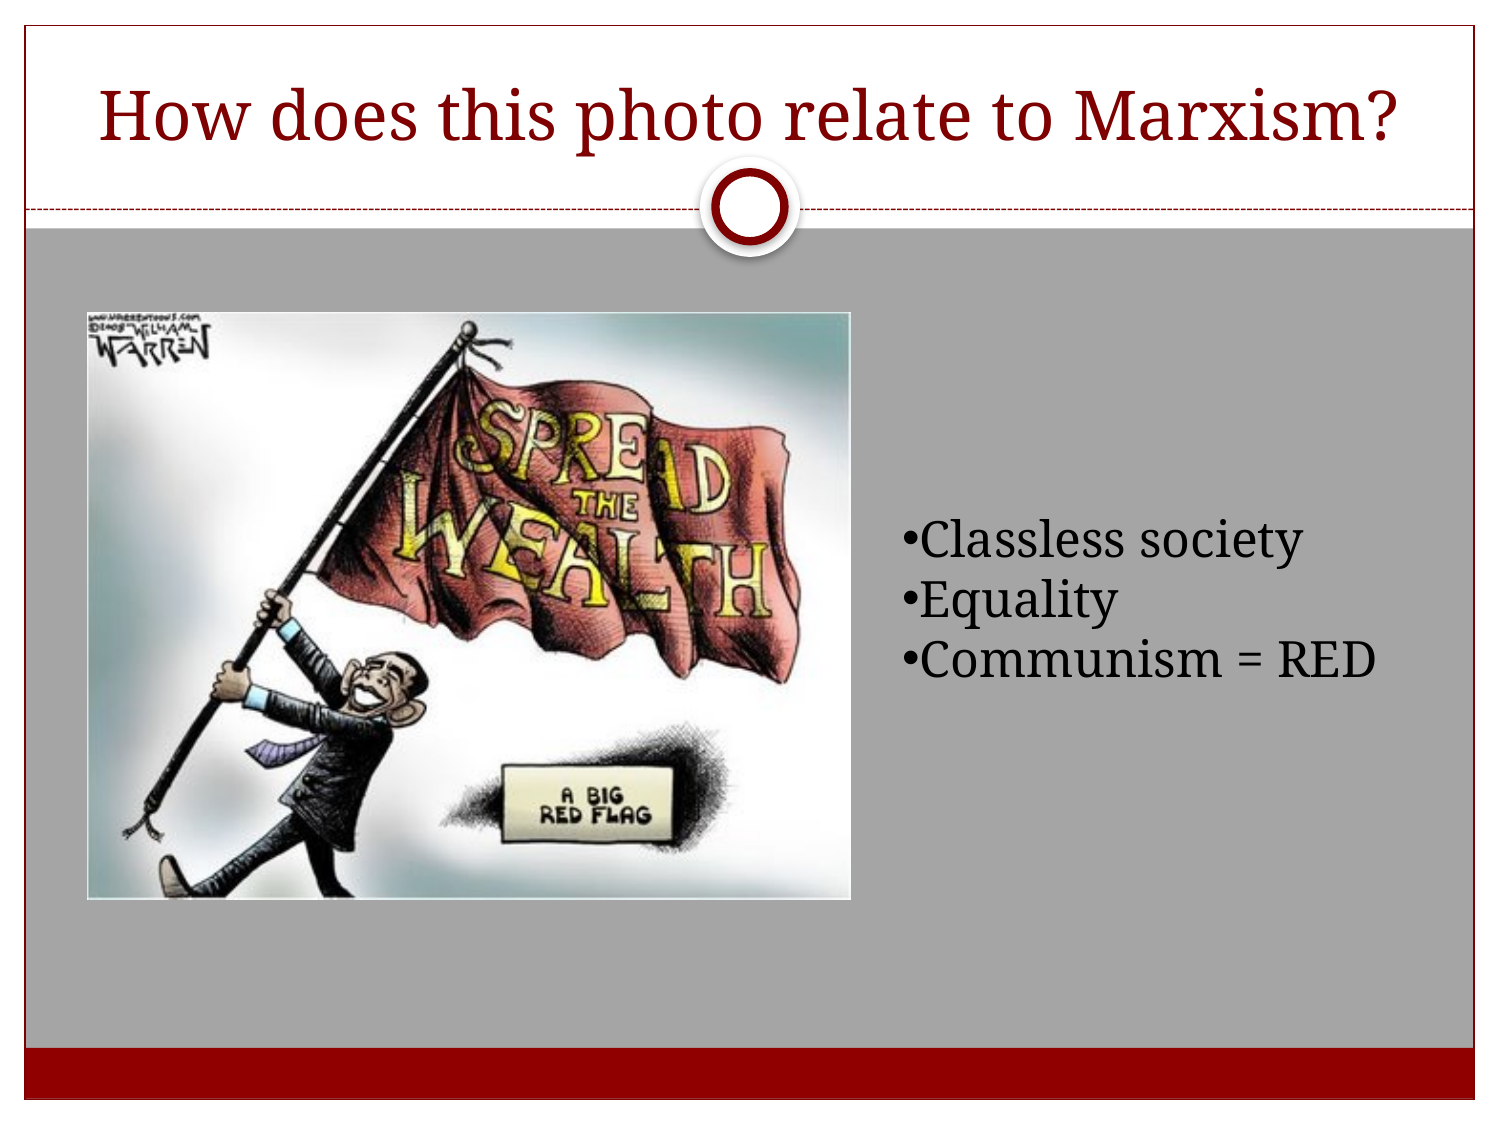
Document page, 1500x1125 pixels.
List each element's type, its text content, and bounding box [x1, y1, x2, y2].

text_box Classless society Equality Communism = RED [887, 499, 1425, 695]
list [87, 312, 851, 901]
title How does this photo relate to Marxism? [49, 37, 1450, 162]
